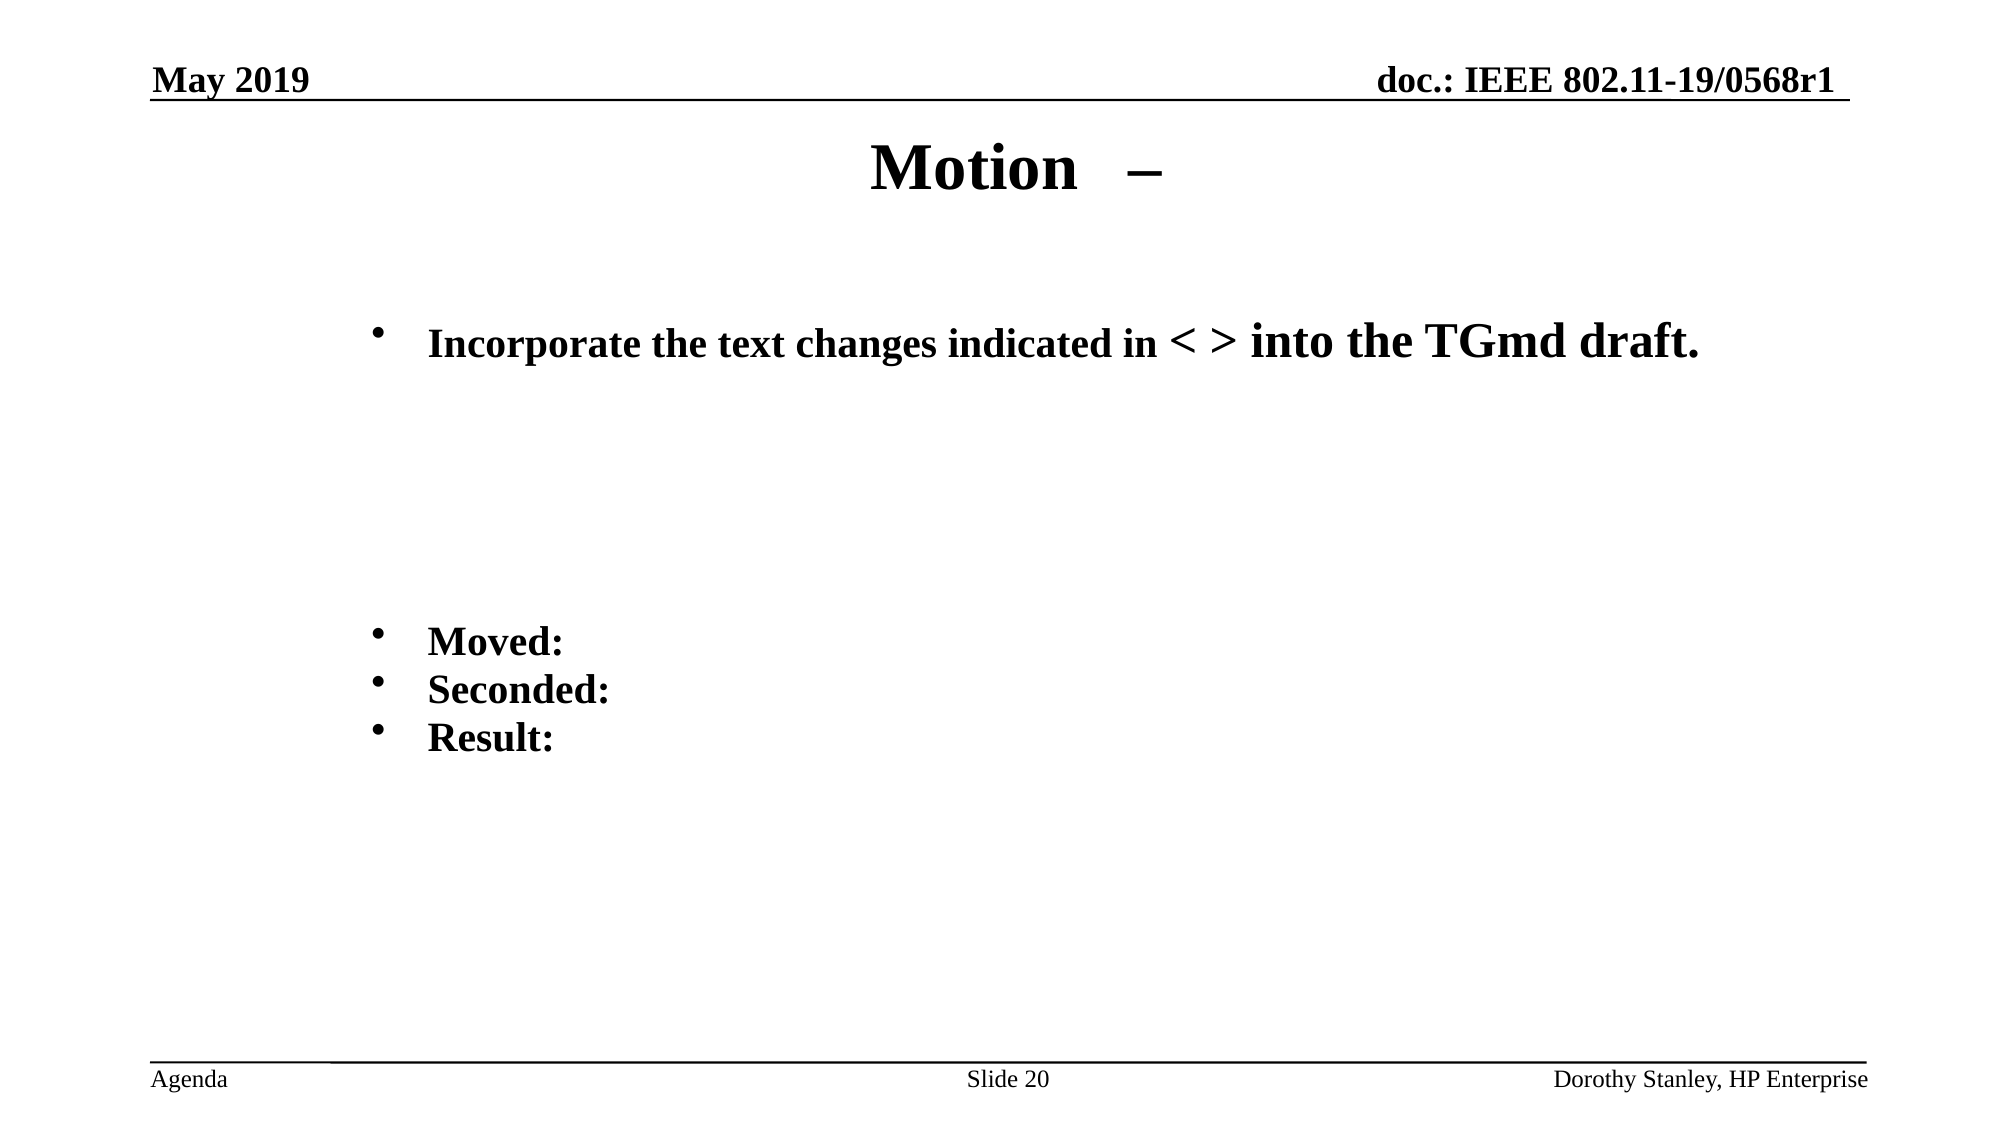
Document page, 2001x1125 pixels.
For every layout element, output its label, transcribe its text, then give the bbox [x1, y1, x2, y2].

footer Dorothy Stanley, HP Enterprise [1549, 1062, 1869, 1093]
slide_number Slide 20 [966, 1062, 1051, 1093]
list Incorporate the text changes indicated in < > into the TGmd draft. Moved: Seconded: Result: [356, 251, 1911, 1002]
title Motion – [200, 75, 1850, 250]
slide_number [152, 54, 567, 100]
